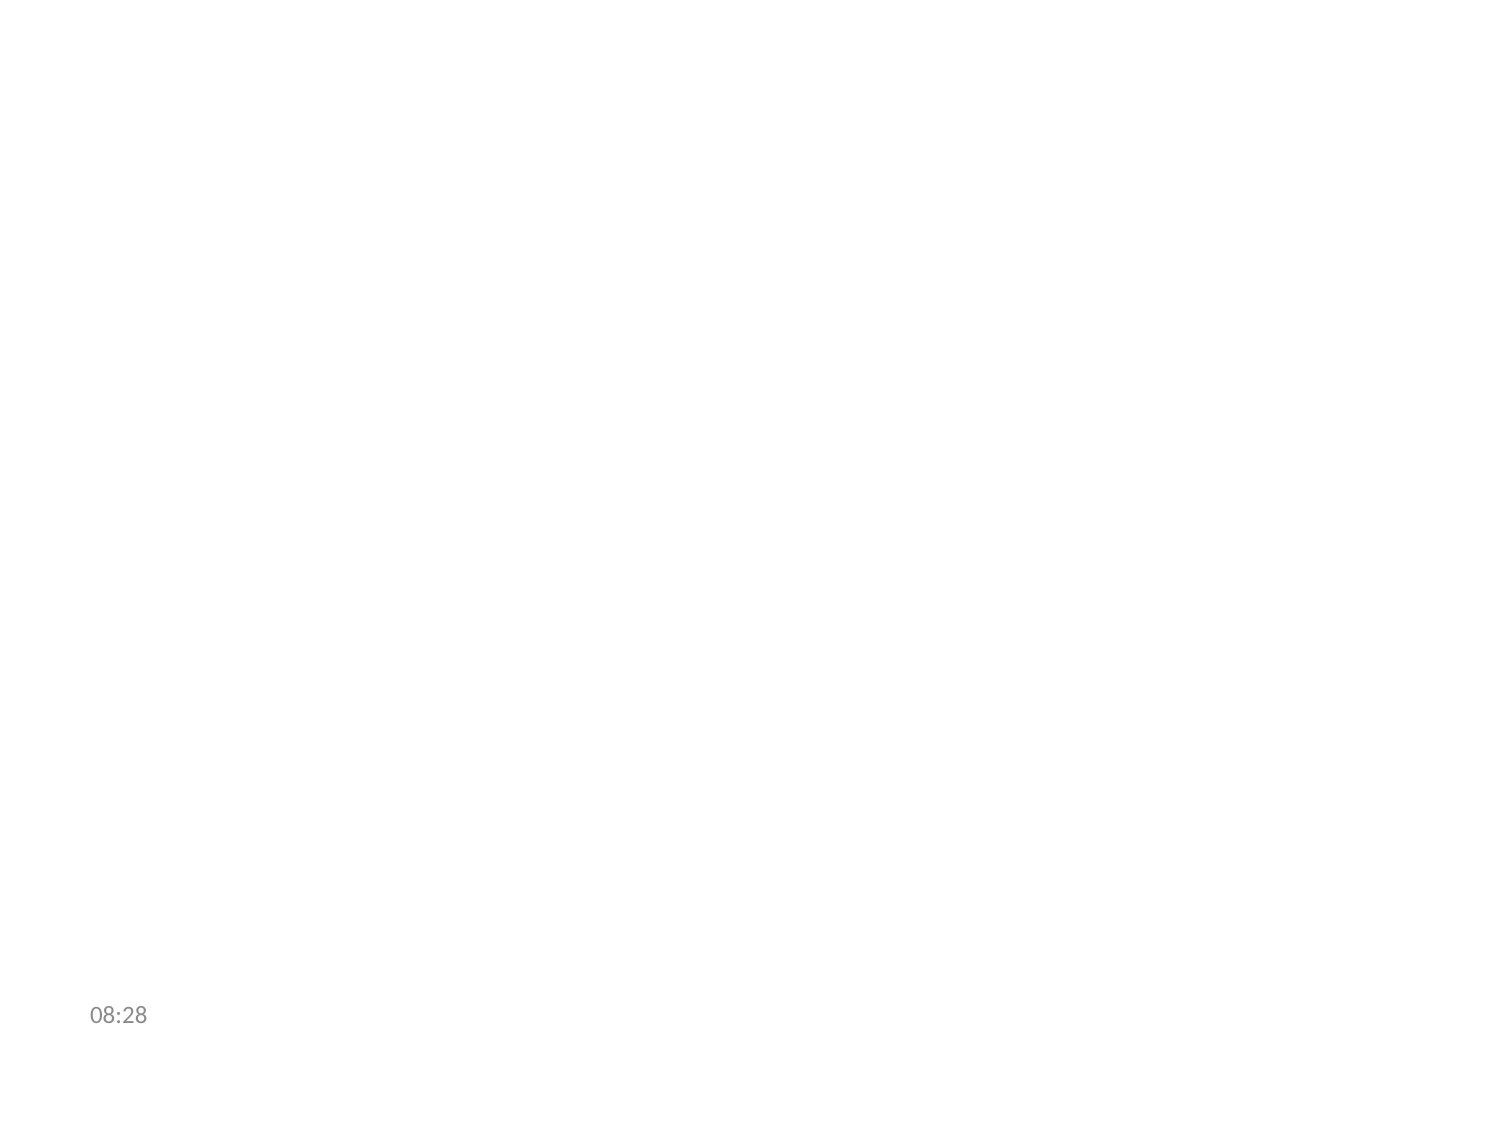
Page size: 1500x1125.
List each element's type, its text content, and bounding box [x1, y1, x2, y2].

text_box 15:35 [75, 983, 425, 1044]
